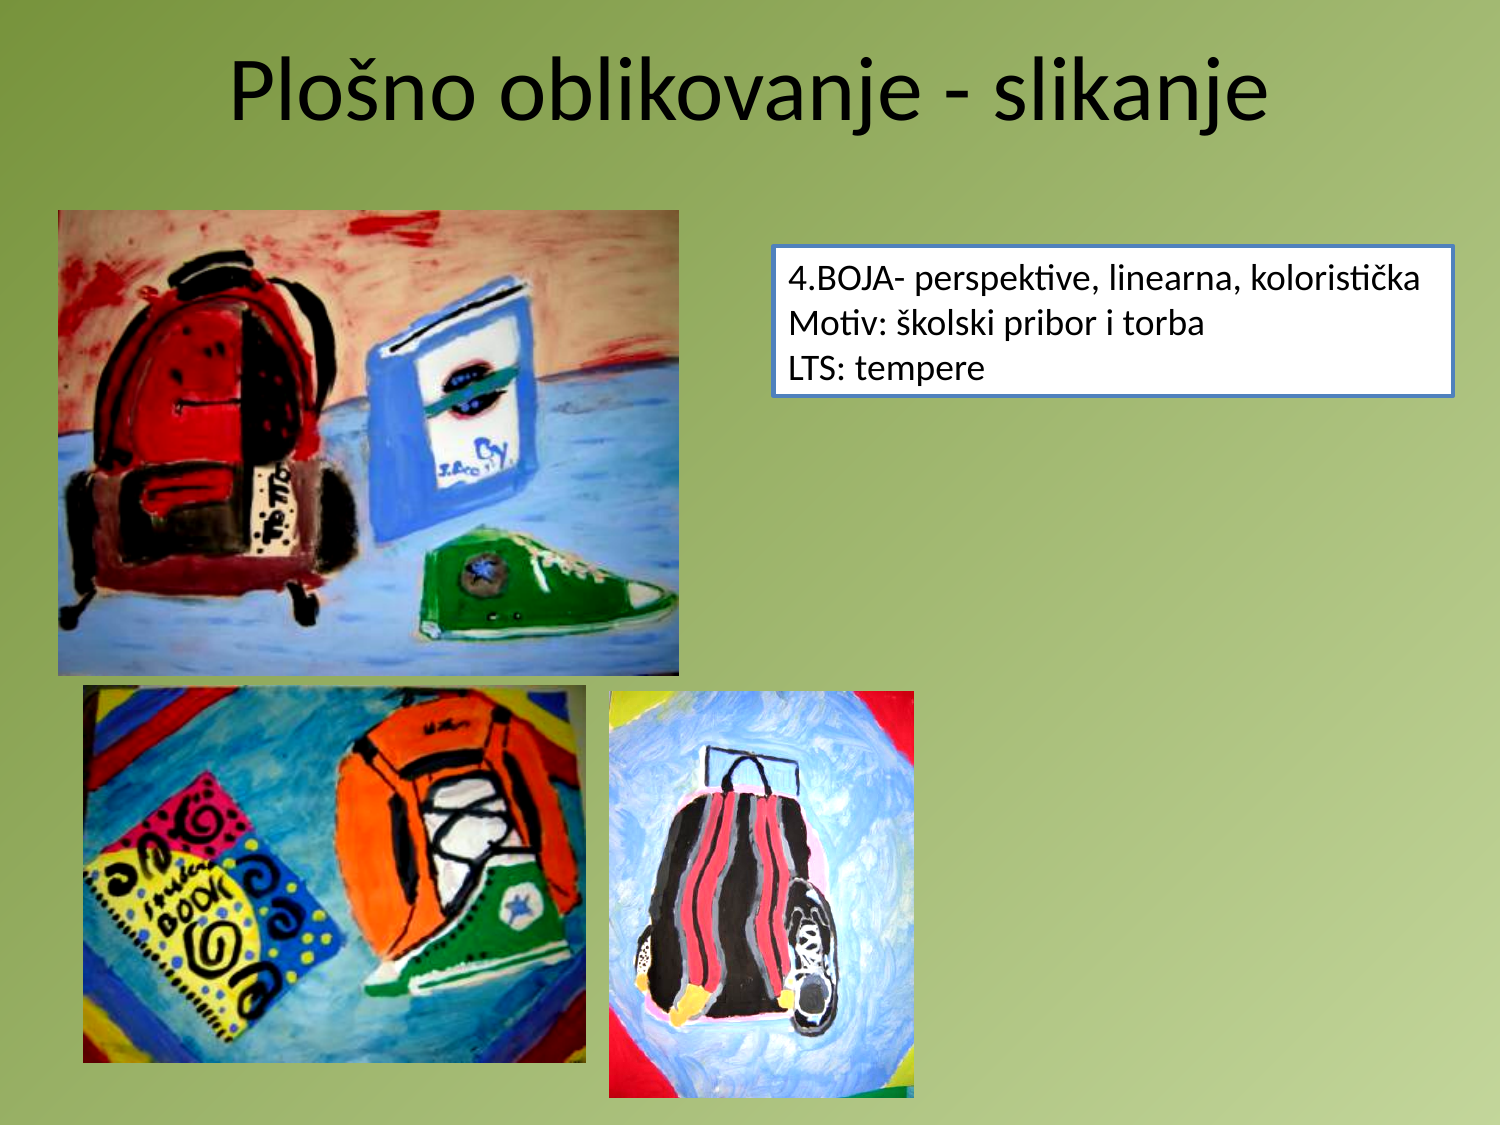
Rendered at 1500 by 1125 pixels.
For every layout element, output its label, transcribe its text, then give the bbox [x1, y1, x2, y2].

picture [58, 210, 679, 676]
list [609, 691, 915, 1098]
title Plošno oblikovanje - slikanje [74, 44, 1426, 233]
text_box 4.BOJA- perspektive, linearna, koloristička Motiv: školski pribor i torba LTS: tempere [771, 244, 1455, 398]
picture [83, 685, 587, 1063]
